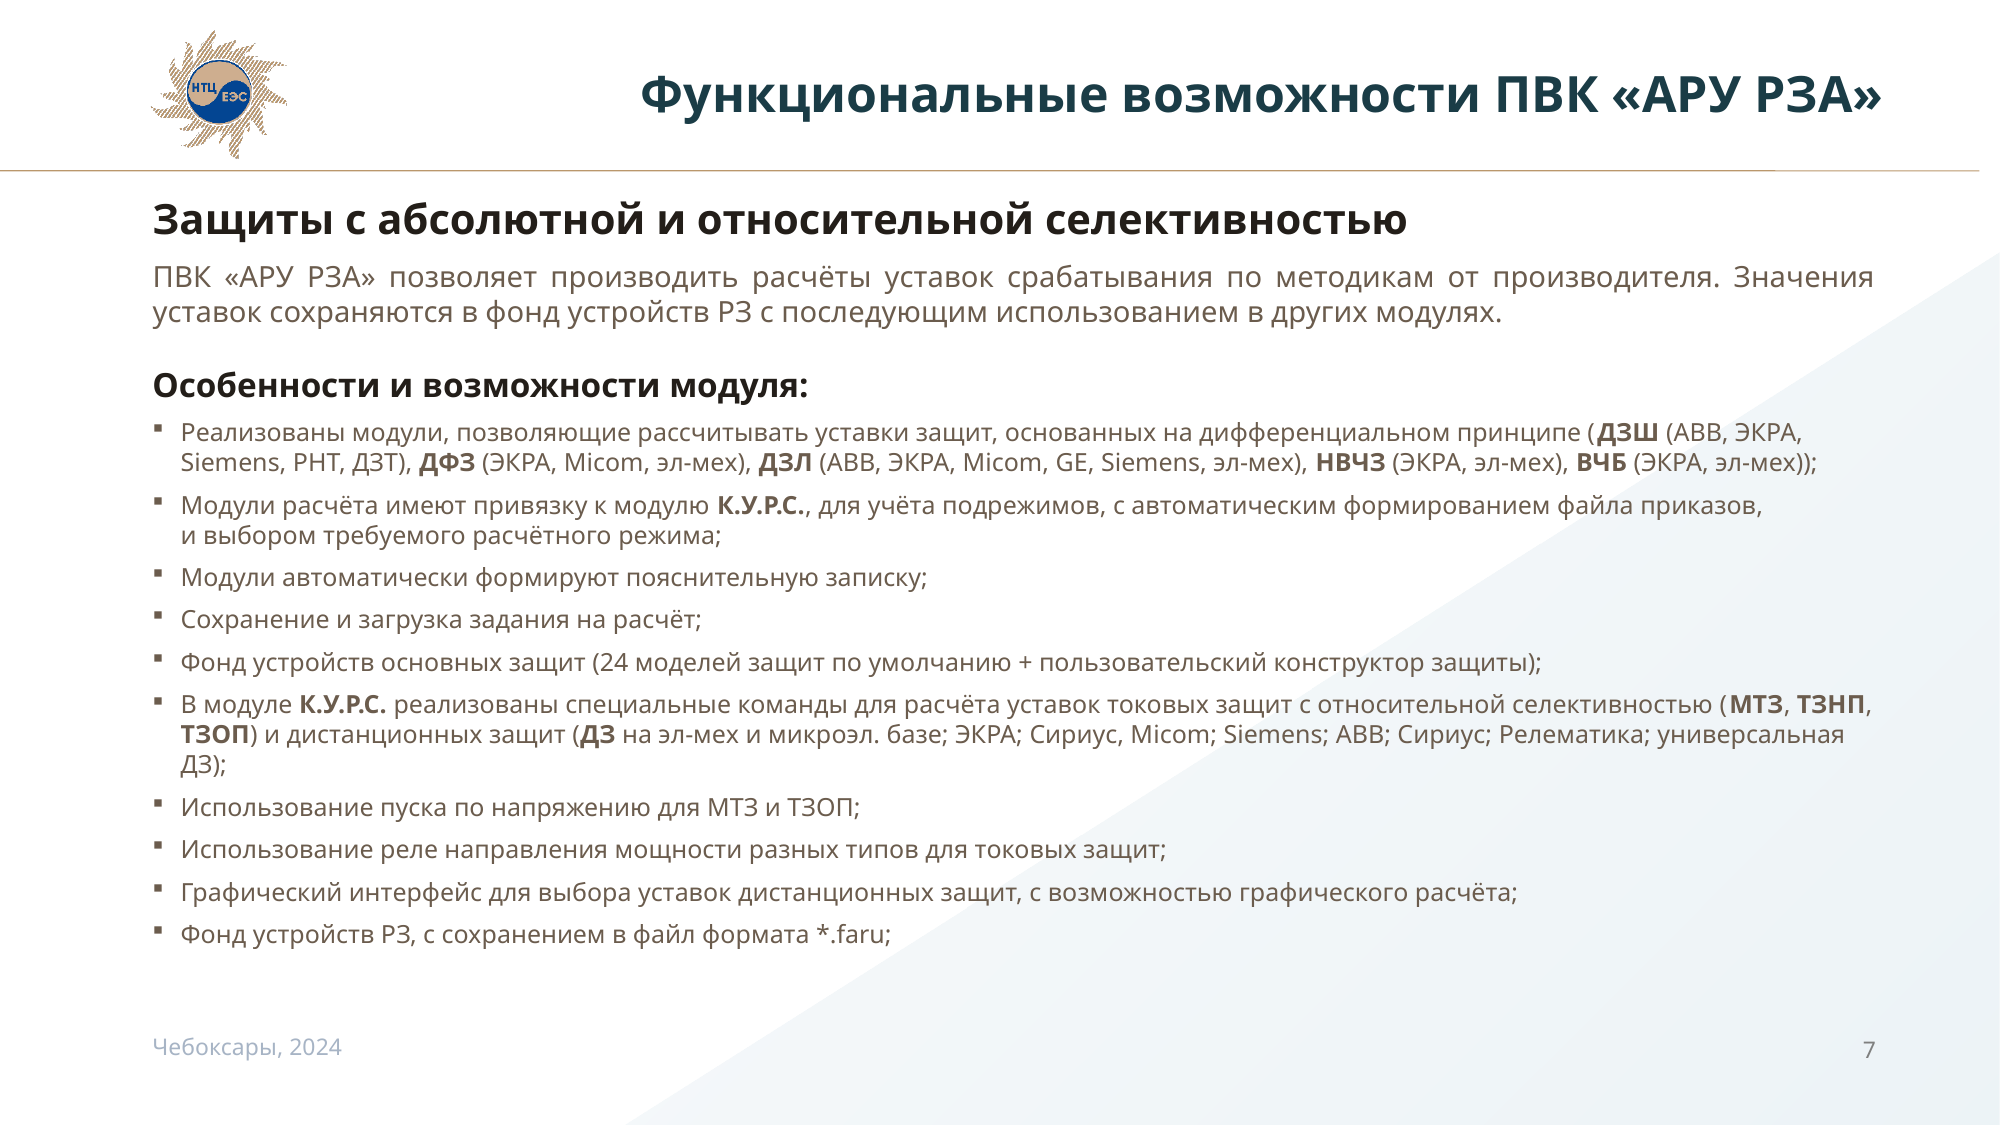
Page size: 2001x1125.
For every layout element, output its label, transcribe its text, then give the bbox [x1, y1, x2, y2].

text_box Чебоксары, 2024 [152, 1041, 832, 1070]
text_box Особенности и возможности модуля: Реализованы модули, позволяющие рассчитывать уставки защит, основанных на дифференциальном принципе (ДЗШ (ABB, ЭКРА, Siemens, РНТ, ДЗТ), ДФЗ (ЭКРА, Micom, эл-мех), ДЗЛ (ABB, ЭКРА, Micom, GE, Siemens, эл-мех), НВЧЗ (ЭКРА, эл-мех), ВЧБ (ЭКРА, эл-мех)); Модули расчёта имеют привязку к модулю К.У.Р.С., для учёта подрежимов, с автоматическим формированием файла приказов, и выбором требуемого расчётного режима; Модули автоматически формируют пояснительную записку; Сохранение и загрузка задания на расчёт; Фонд устройств основных защит (24 моделей защит по умолчанию + пользовательский конструктор защиты); В модуле К.У.Р.С. реализованы специальные команды для расчёта уставок токовых защит с относительной селективностью (МТЗ, ТЗНП, ТЗОП) и дистанционных защит (ДЗ на эл-мех и микроэл. базе; ЭКРА; Сириус, Micom; Siemens; ABB; Сириус; Релематика; универсальная ДЗ); Использование пуска по напряжению для МТЗ и ТЗОП; Использование реле направления мощности разных типов для токовых защит; Графический интерфейс для выбора уставок дистанционных защит, с возможностью графического расчёта; Фонд устройств РЗ, с сохранением в файл формата *.faru; [152, 364, 1880, 1041]
text_box Функциональные возможности ПВК «АРУ РЗА» [359, 56, 1885, 130]
picture [149, 28, 287, 162]
slide_number 7 [1685, 1041, 1877, 1071]
list ПВК «АРУ РЗА» позволяет производить расчёты уставок срабатывания по методикам от производителя. Значения уставок сохраняются в фонд устройств РЗ с последующим использованием в других модулях. [152, 258, 1877, 354]
title Защиты с абсолютной и относительной селективностью [152, 193, 1877, 258]
